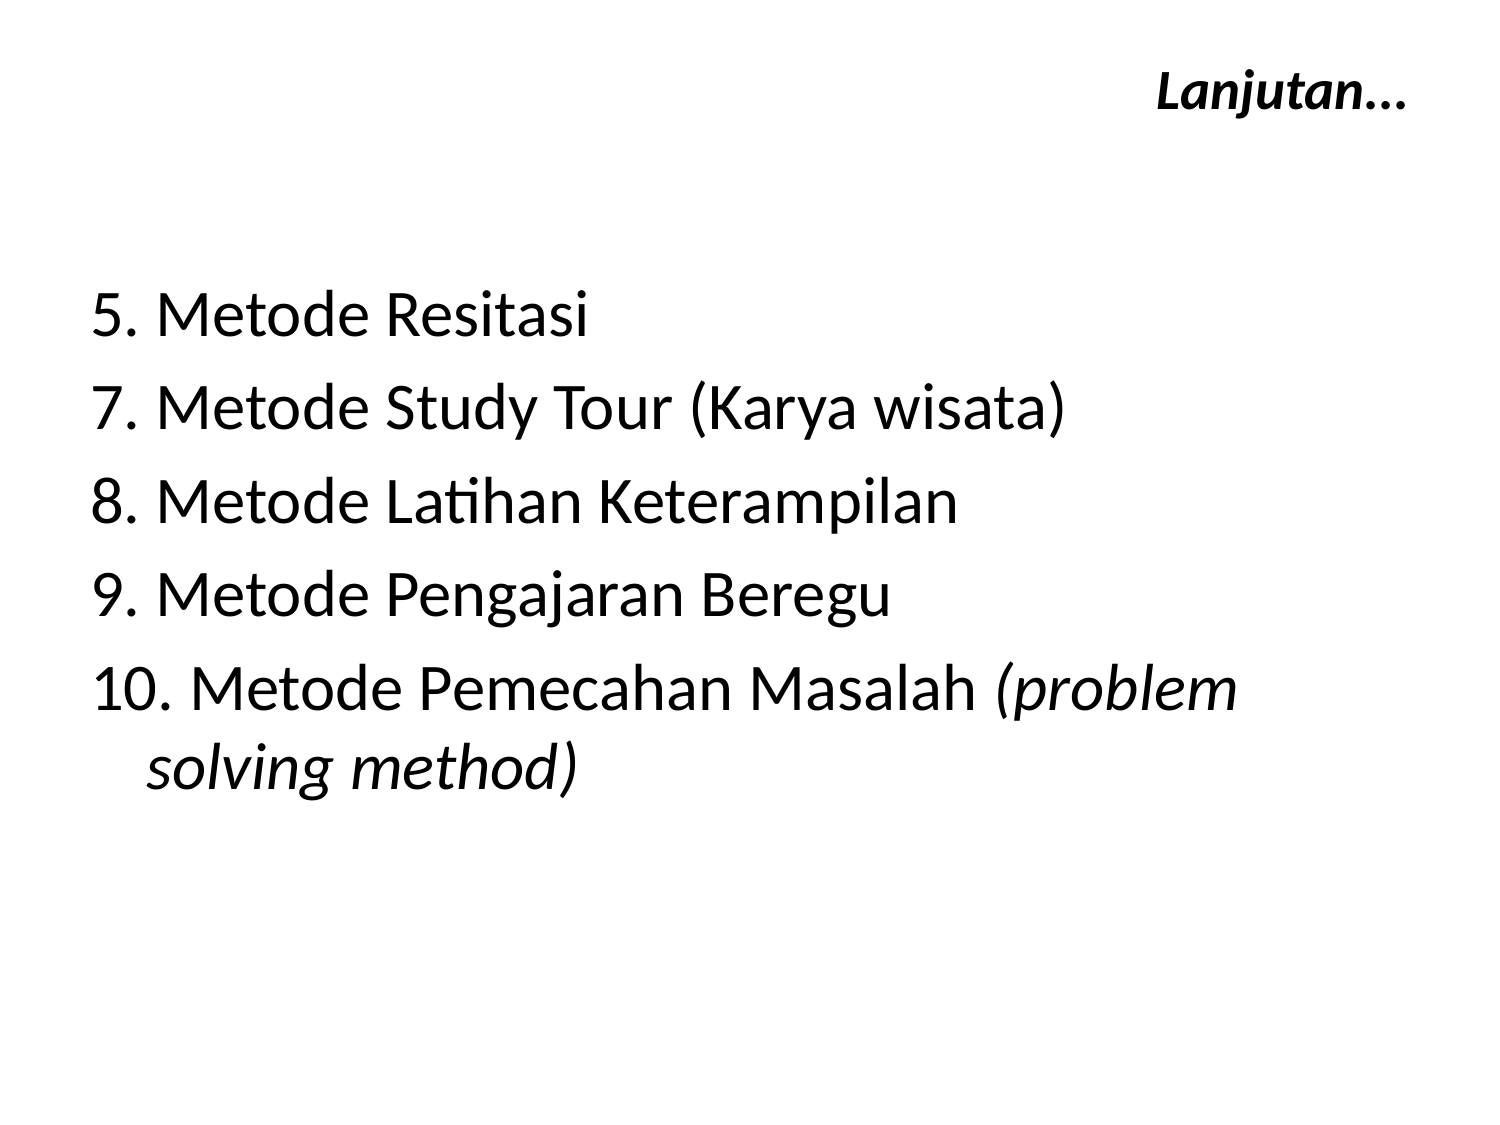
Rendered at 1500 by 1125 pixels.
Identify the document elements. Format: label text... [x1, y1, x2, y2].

list 5. Metode Resitasi 7. Metode Study Tour (Karya wisata) 8. Metode Latihan Keterampilan 9. Metode Pengajaran Beregu 10. Metode Pemecahan Masalah (problem solving method) [75, 262, 1425, 1005]
title Lanjutan... [75, 45, 1425, 129]
